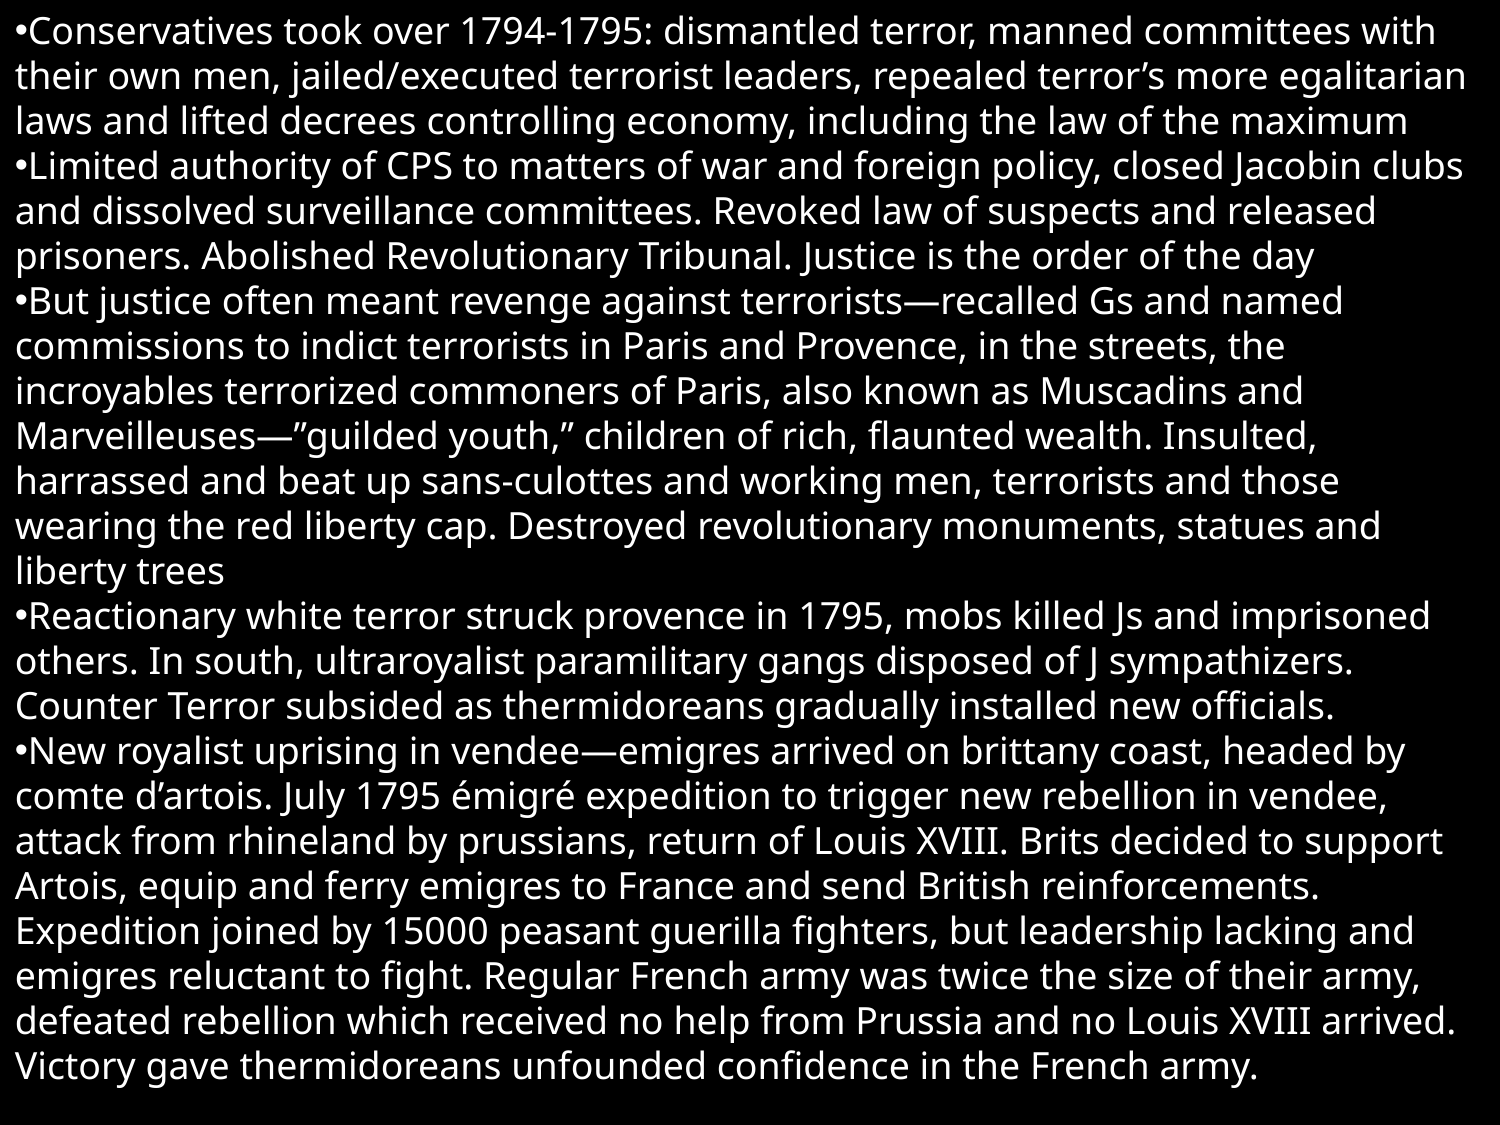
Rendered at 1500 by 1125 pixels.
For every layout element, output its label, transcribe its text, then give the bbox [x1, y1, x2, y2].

text_box Conservatives took over 1794-1795: dismantled terror, manned committees with their own men, jailed/executed terrorist leaders, repealed terror’s more egalitarian laws and lifted decrees controlling economy, including the law of the maximum Limited authority of CPS to matters of war and foreign policy, closed Jacobin clubs and dissolved surveillance committees. Revoked law of suspects and released prisoners. Abolished Revolutionary Tribunal. Justice is the order of the day But justice often meant revenge against terrorists—recalled Gs and named commissions to indict terrorists in Paris and Provence, in the streets, the incroyables terrorized commoners of Paris, also known as Muscadins and Marveilleuses—”guilded youth,” children of rich, flaunted wealth. Insulted, harrassed and beat up sans-culottes and working men, terrorists and those wearing the red liberty cap. Destroyed revolutionary monuments, statues and liberty trees Reactionary white terror struck provence in 1795, mobs killed Js and imprisoned others. In south, ultraroyalist paramilitary gangs disposed of J sympathizers. Counter Terror subsided as thermidoreans gradually installed new officials. New royalist uprising in vendee—emigres arrived on brittany coast, headed by comte d’artois. July 1795 émigré expedition to trigger new rebellion in vendee, attack from rhineland by prussians, return of Louis XVIII. Brits decided to support Artois, equip and ferry emigres to France and send British reinforcements. Expedition joined by 15000 peasant guerilla fighters, but leadership lacking and emigres reluctant to fight. Regular French army was twice the size of their army, defeated rebellion which received no help from Prussia and no Louis XVIII arrived. Victory gave thermidoreans unfounded confidence in the French army. [0, 0, 1500, 1095]
